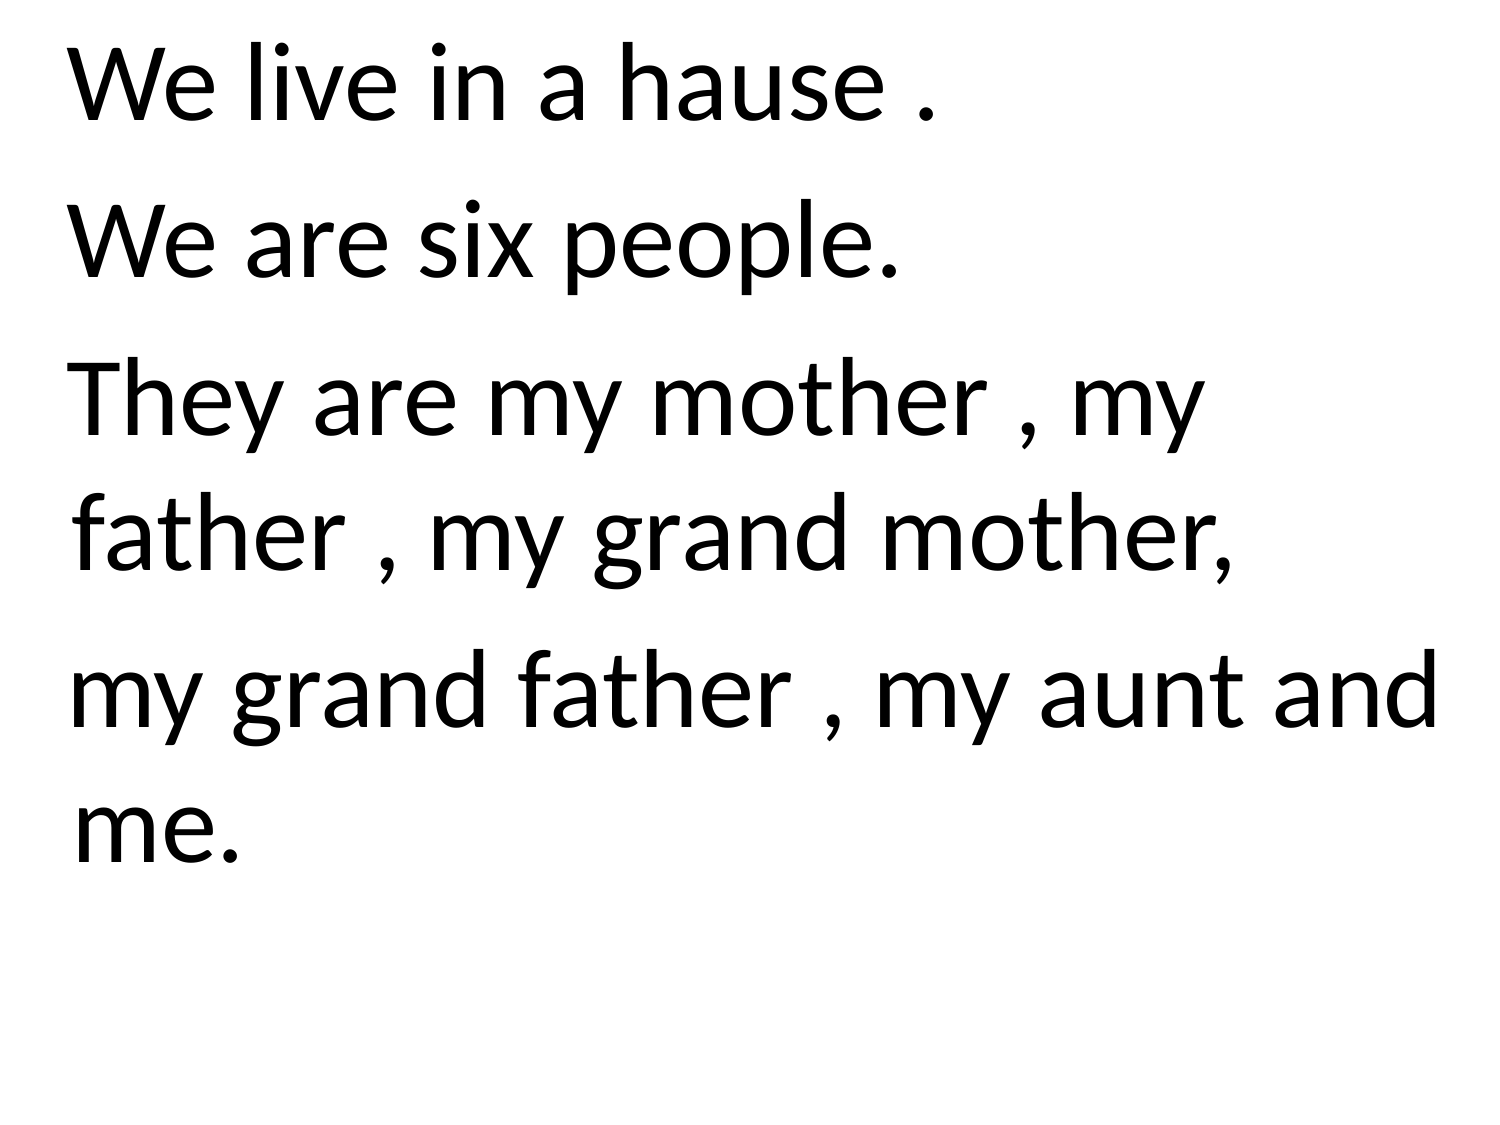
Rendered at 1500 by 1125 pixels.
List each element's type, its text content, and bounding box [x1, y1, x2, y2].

list We live in a hause . We are six people. They are my mother , my father , my grand mother, my grand father , my aunt and me. [0, 0, 1500, 1125]
